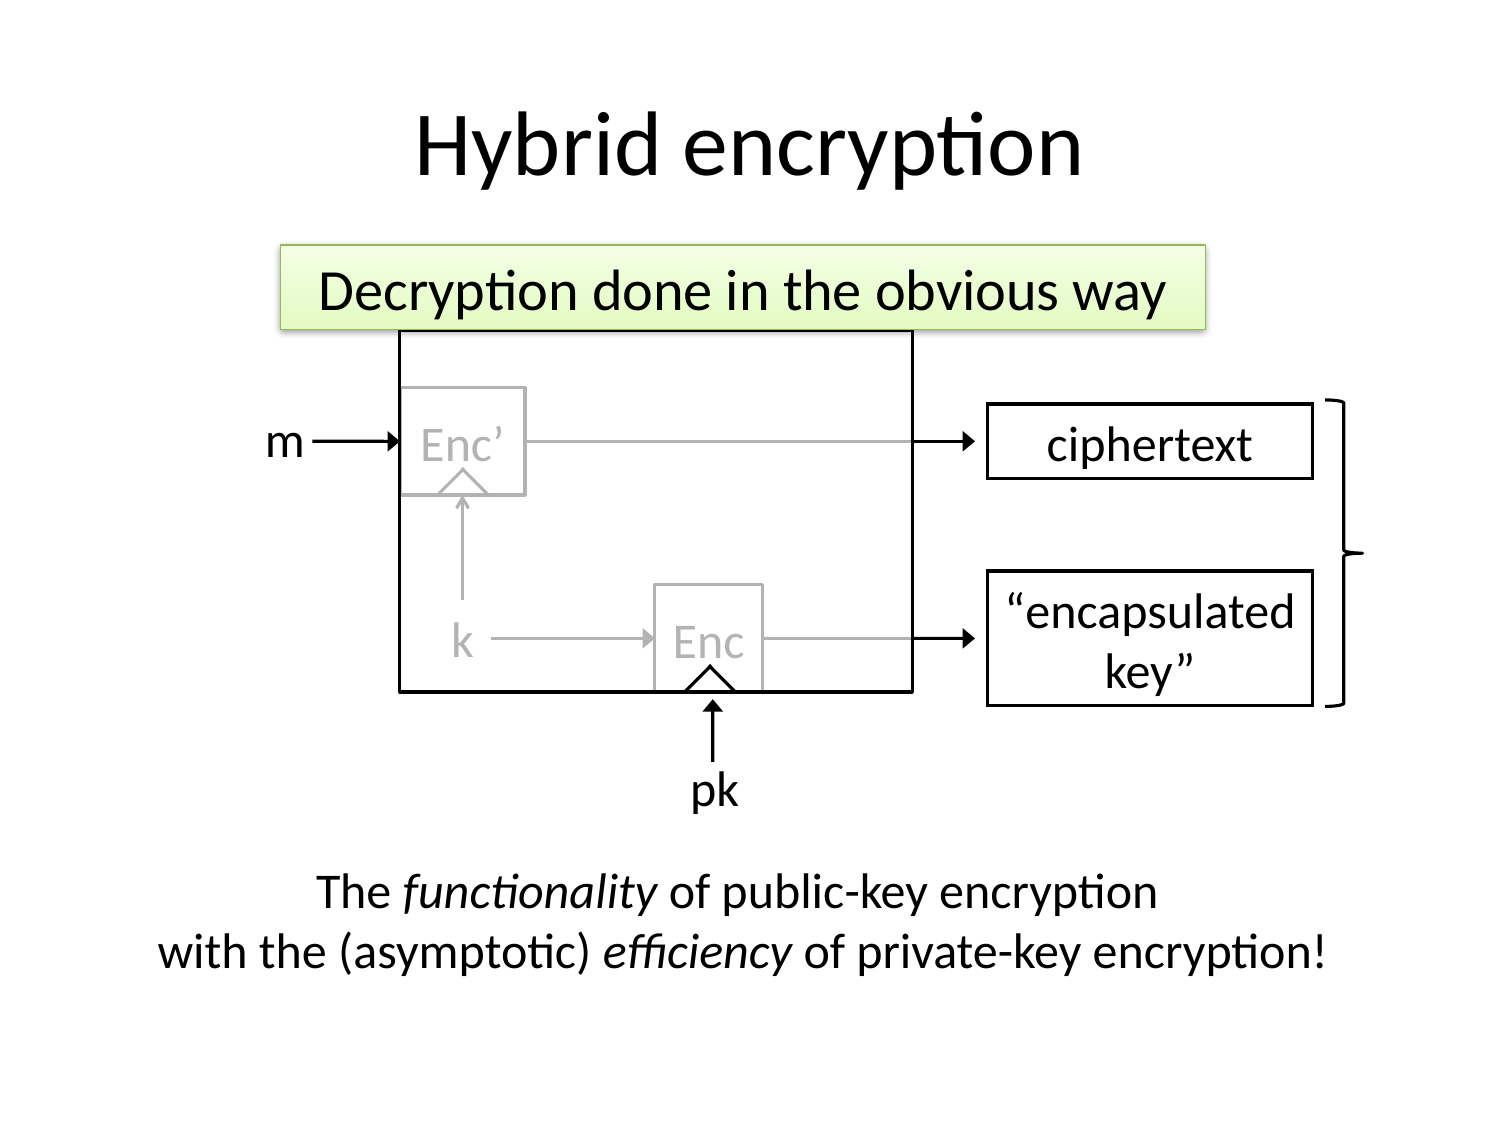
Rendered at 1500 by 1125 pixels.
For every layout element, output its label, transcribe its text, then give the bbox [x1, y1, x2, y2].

text_box [321, 430, 399, 452]
text_box [702, 699, 724, 749]
text_box ciphertext [987, 403, 1313, 479]
text_box “encapsulated key” [987, 570, 1313, 706]
text_box The functionality of public-key encryption with the (asymptotic) efficiency of private-key encryption! [142, 851, 1344, 986]
text_box m [250, 399, 321, 475]
title Hybrid encryption [75, 45, 1425, 233]
text_box Decryption done in the obvious way [280, 244, 1206, 330]
text_box [913, 628, 976, 649]
text_box [399, 338, 913, 693]
text_box [1324, 399, 1364, 708]
text_box pk [675, 749, 755, 824]
